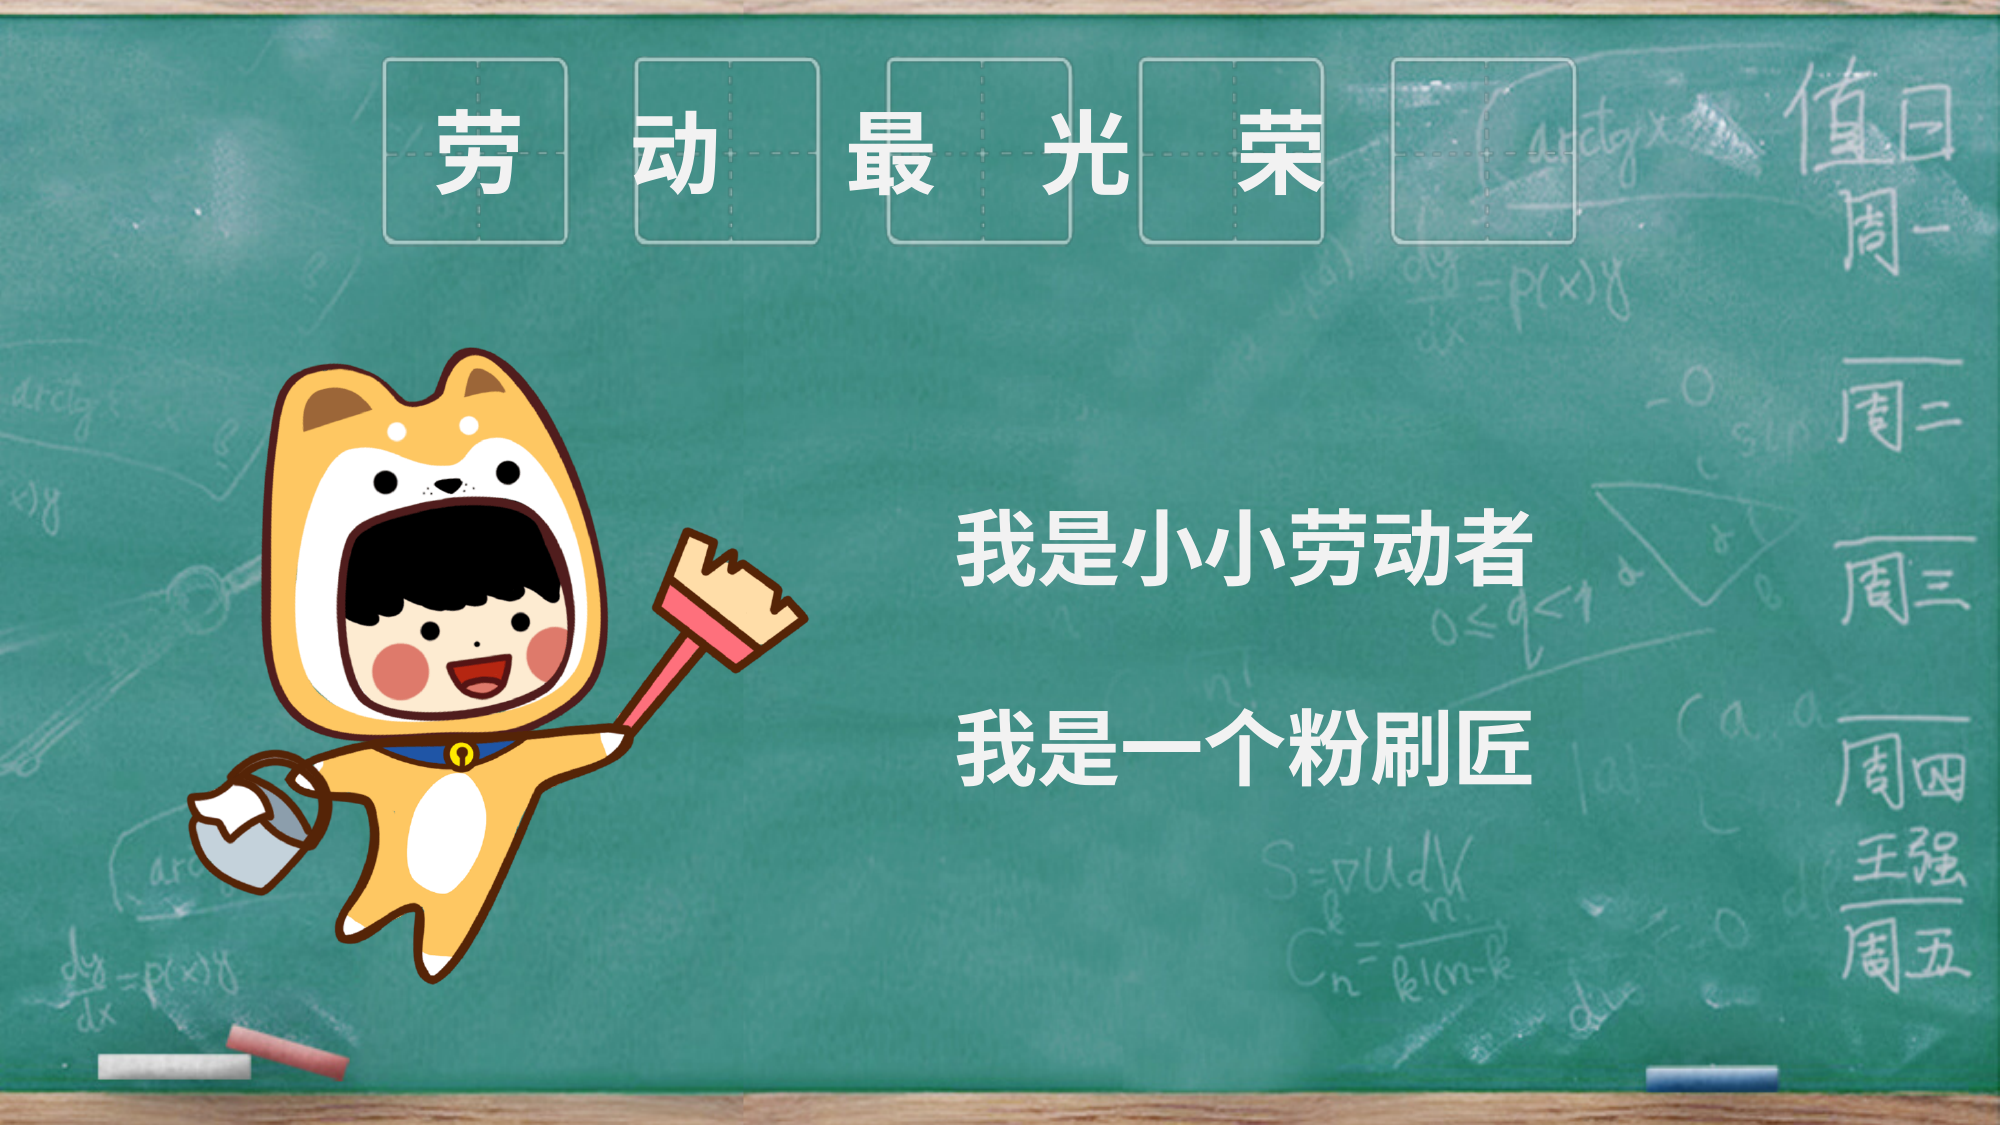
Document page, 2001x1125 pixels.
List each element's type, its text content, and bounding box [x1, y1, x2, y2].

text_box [380, 56, 1683, 247]
picture [0, 0, 2000, 1125]
text_box 我是小小劳动者 我是一个粉刷匠 [939, 380, 2000, 813]
